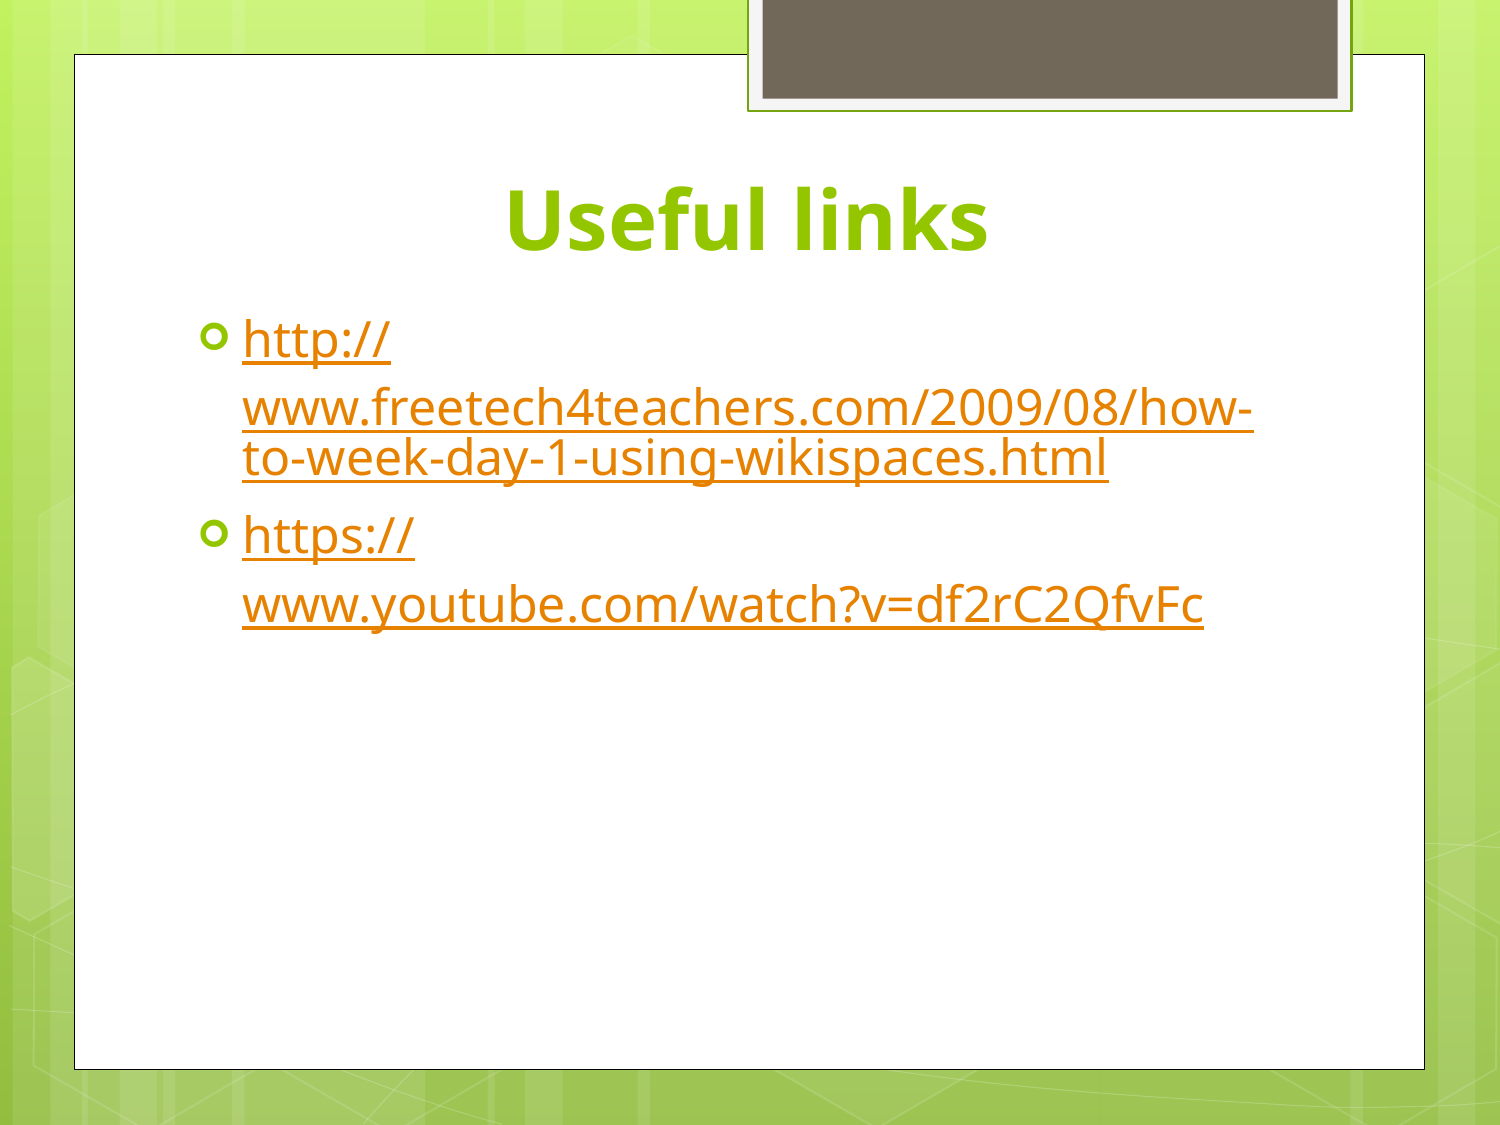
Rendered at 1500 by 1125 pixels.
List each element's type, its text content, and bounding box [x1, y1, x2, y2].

title Useful links [171, 112, 1324, 275]
list http://www.freetech4teachers.com/2009/08/how-to-week-day-1-using-wikispaces.html https://www.youtube.com/watch?v=df2rC2QfvFc [171, 299, 1283, 957]
